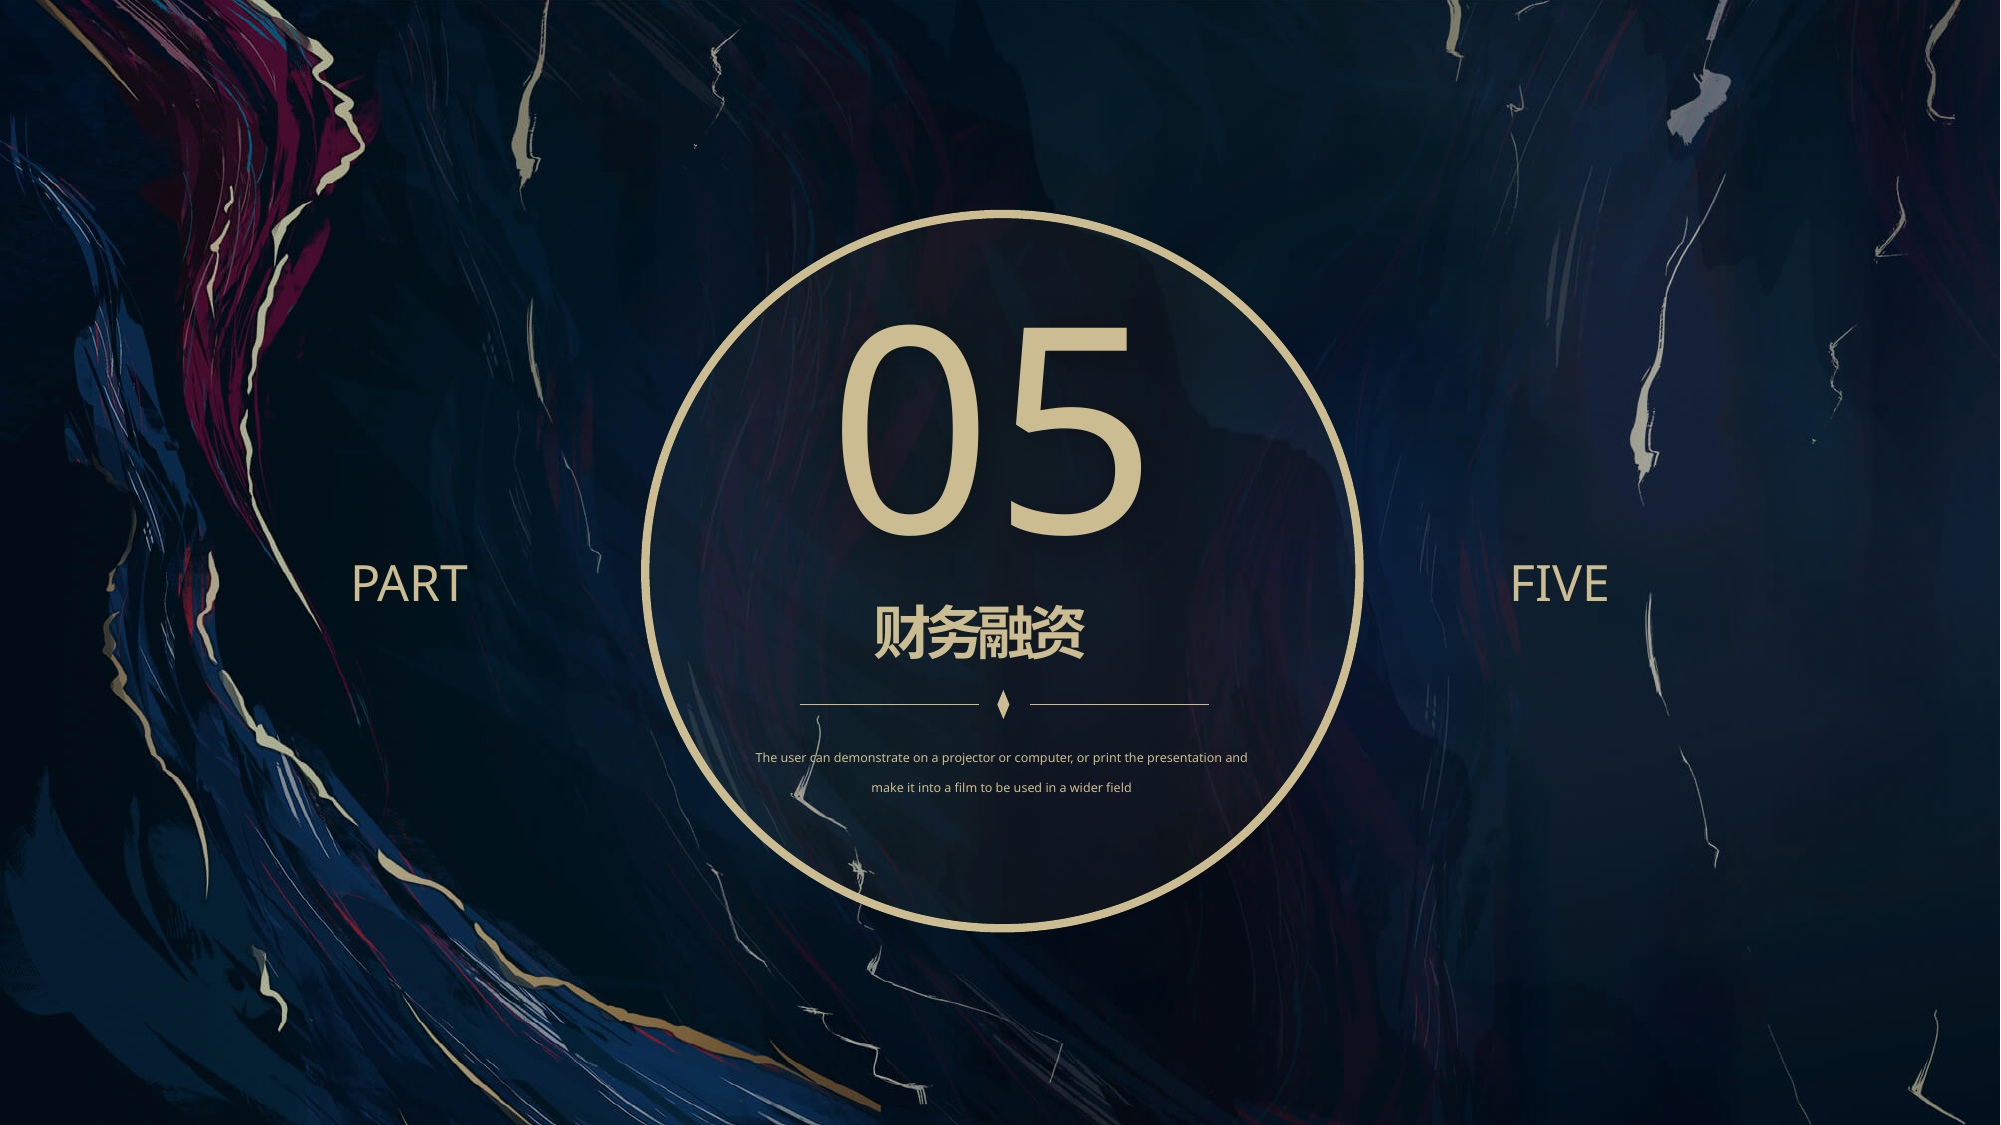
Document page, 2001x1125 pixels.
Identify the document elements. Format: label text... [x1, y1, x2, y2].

text_box FIVE [1494, 543, 1681, 619]
text_box PART [335, 543, 522, 619]
text_box [926, 212, 1078, 221]
text_box 财务融资 [859, 589, 1138, 674]
text_box The user can demonstrate on a projector or computer, or print the presentation and make it into a film to be used in a wider field [729, 727, 1274, 803]
text_box [0, 0, 2000, 1125]
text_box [800, 689, 1210, 720]
text_box 05 [813, 238, 1173, 599]
text_box [644, 275, 1361, 930]
